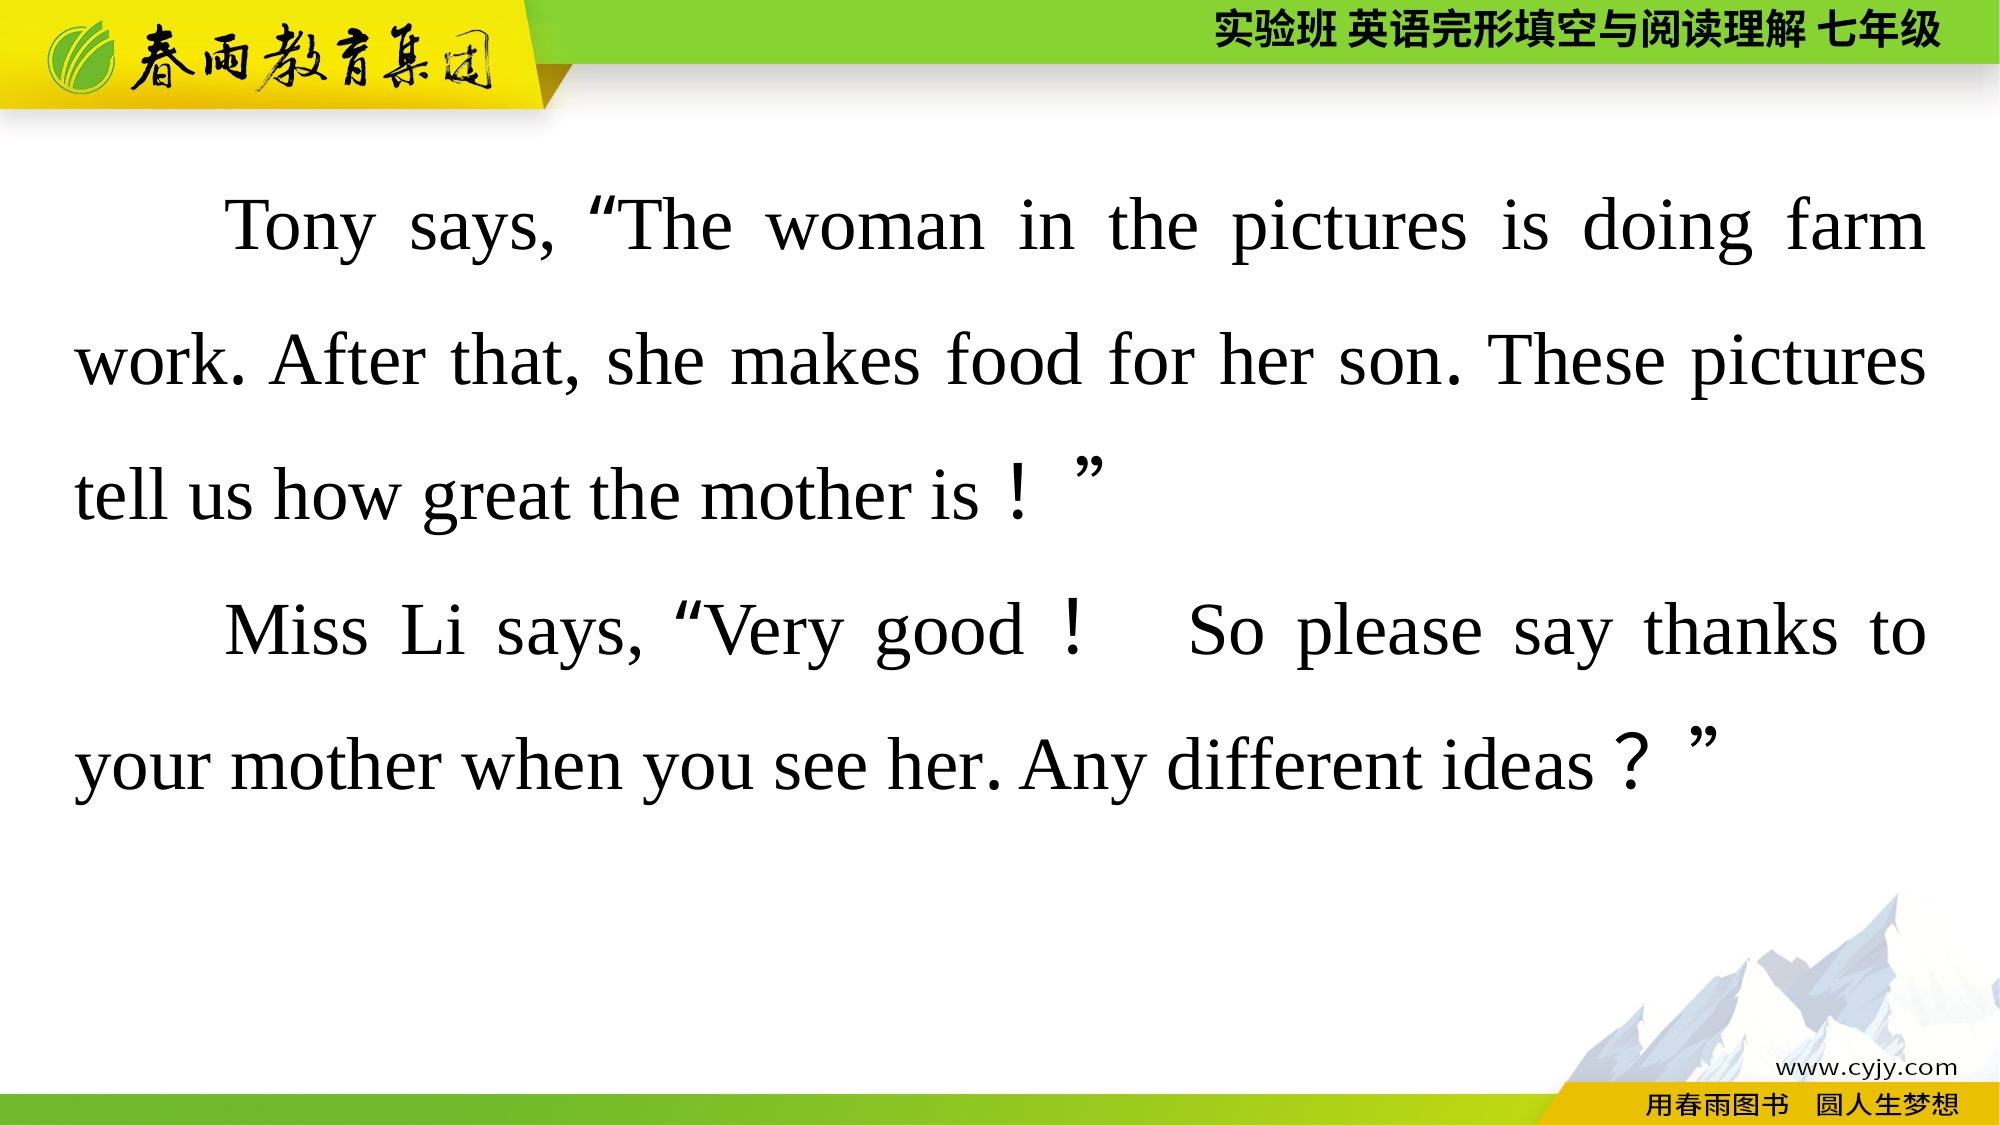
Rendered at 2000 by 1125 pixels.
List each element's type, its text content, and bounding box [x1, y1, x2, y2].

picture [0, 0, 2000, 1125]
list Tony says, “The woman in the pictures is doing farm work. After that, she makes food for her son. These pictures tell us how great the mother is！” Miss Li says, “Very good！ So please say thanks to your mother when you see her. Any different ideas？” [59, 122, 1944, 820]
